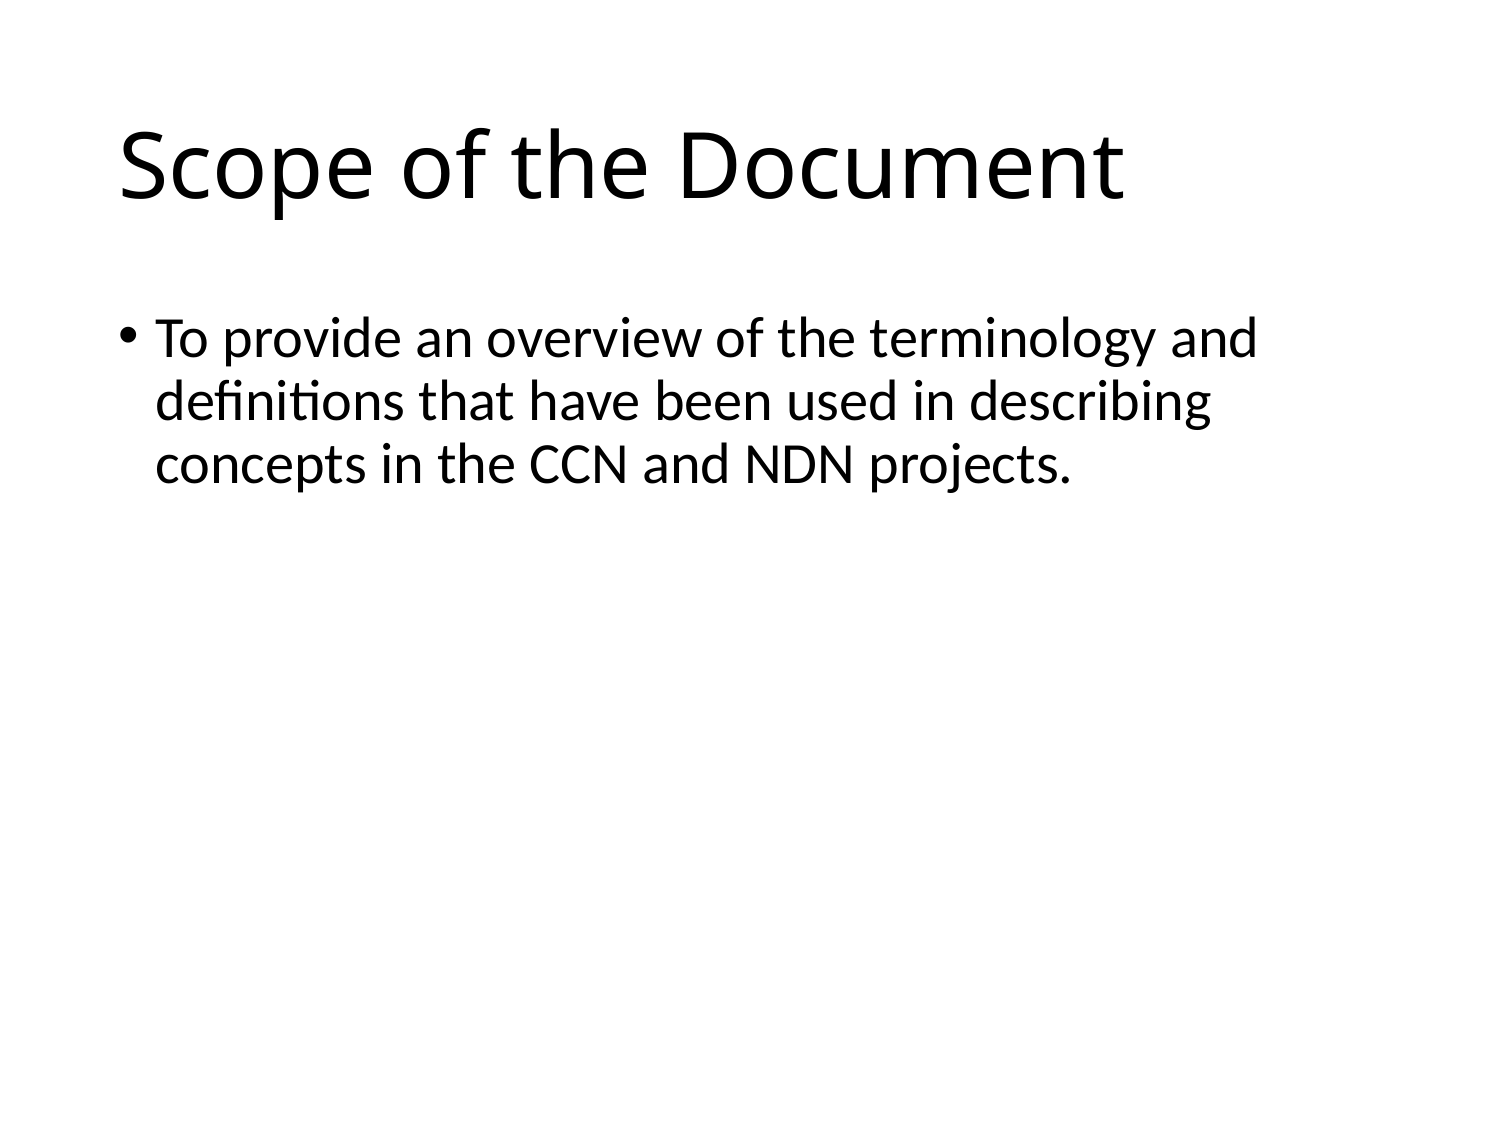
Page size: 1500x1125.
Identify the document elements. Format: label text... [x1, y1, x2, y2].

list To provide an overview of the terminology and definitions that have been used in describing concepts in the CCN and NDN projects. [103, 299, 1397, 1014]
title Scope of the Document [103, 59, 1397, 278]
